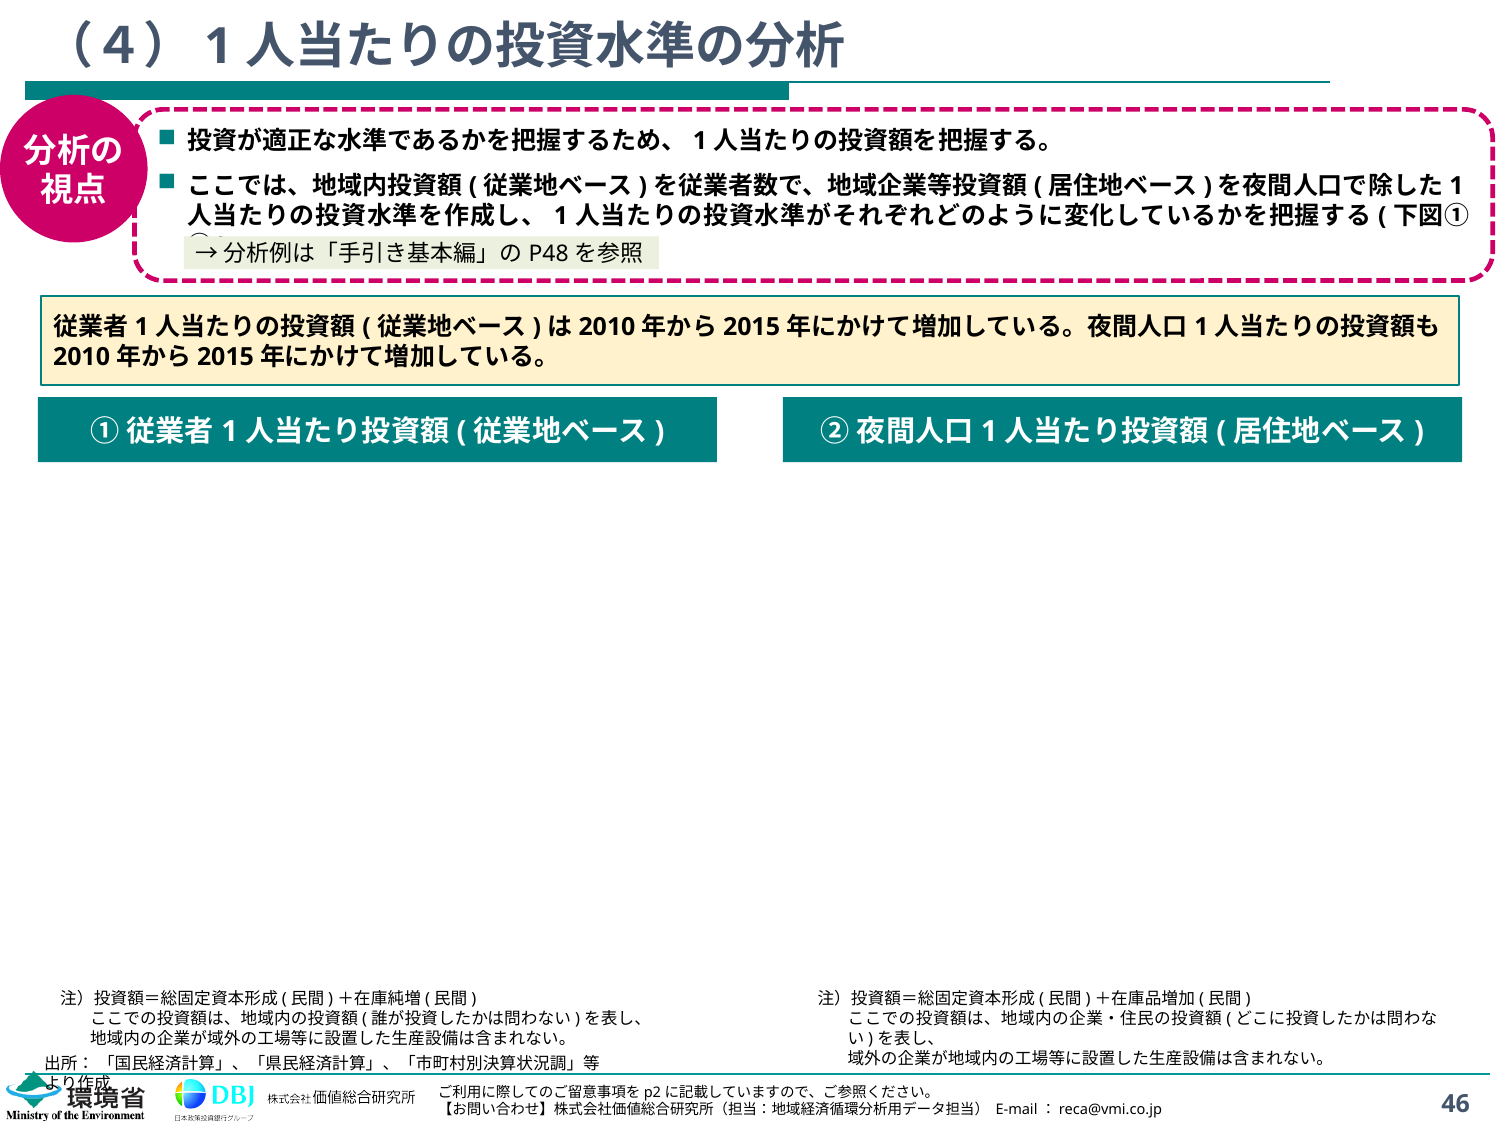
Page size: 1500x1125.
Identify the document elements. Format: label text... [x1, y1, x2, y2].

text_box 分析の 視点 [0, 94, 148, 243]
slide_number 46 [1411, 1079, 1500, 1122]
text_box →分析例は「手引き基本編」のP48を参照 [183, 236, 659, 270]
text_box 注）投資額＝総固定資本形成(民間)＋在庫純増(民間) ここでの投資額は、地域内の投資額(誰が投資したかは問わない)を表し、 地域内の企業が域外の工場等に設置した生産設備は含まれない。 [45, 980, 772, 1056]
text_box ②夜間人口1人当たり投資額(居住地ベース) [782, 397, 1463, 463]
title （４）1人当たりの投資水準の分析 [27, 0, 1304, 82]
text_box ①従業者1人当たり投資額(従業地ベース) [37, 397, 717, 463]
picture [171, 1100, 419, 1125]
text_box 出所： 「国民経済計算」、「県民経済計算」、「市町村別決算状況調」等より作成 [29, 1045, 620, 1100]
text_box 注）投資額＝総固定資本形成(民間)＋在庫品増加(民間) ここでの投資額は、地域内の企業・住民の投資額(どこに投資したかは問わない)を表し、 域外の企業が地域内の工場等に設置した生産設備は含まれない。 [802, 980, 1453, 1076]
text_box 投資が適正な水準であるかを把握するため、1人当たりの投資額を把握する。 ここでは、地域内投資額(従業地ベース)を従業者数で、地域企業等投資額(居住地ベース)を夜間人口で除した1人当たりの投資水準を作成し、1人当たりの投資水準がそれぞれどのように変化しているかを把握する(下図①②)。 [134, 109, 1493, 281]
text_box 従業者1人当たりの投資額(従業地ベース)は2010年から2015年にかけて増加している。夜間人口1人当たりの投資額も2010年から2015年にかけて増加している。 [41, 296, 1459, 385]
picture [2, 1071, 148, 1125]
